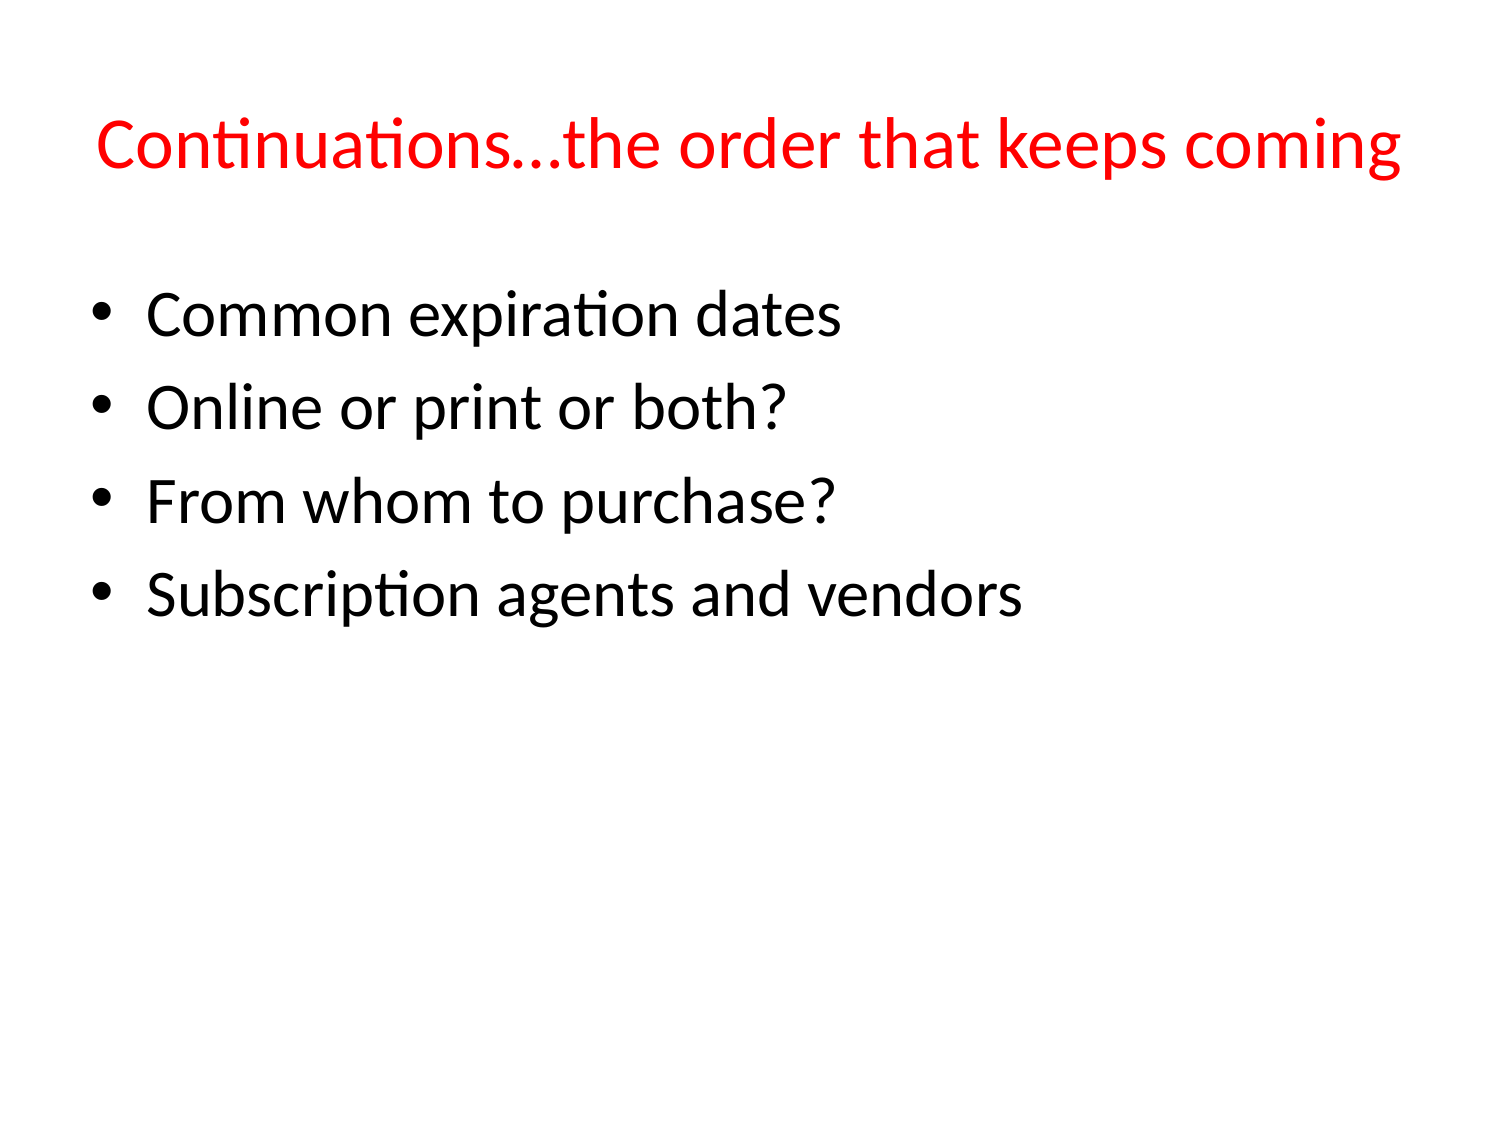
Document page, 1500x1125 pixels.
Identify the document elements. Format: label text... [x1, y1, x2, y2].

list Common expiration dates Online or print or both? From whom to purchase? Subscription agents and vendors [75, 262, 1425, 1005]
title Continuations…the order that keeps coming [75, 45, 1425, 233]
